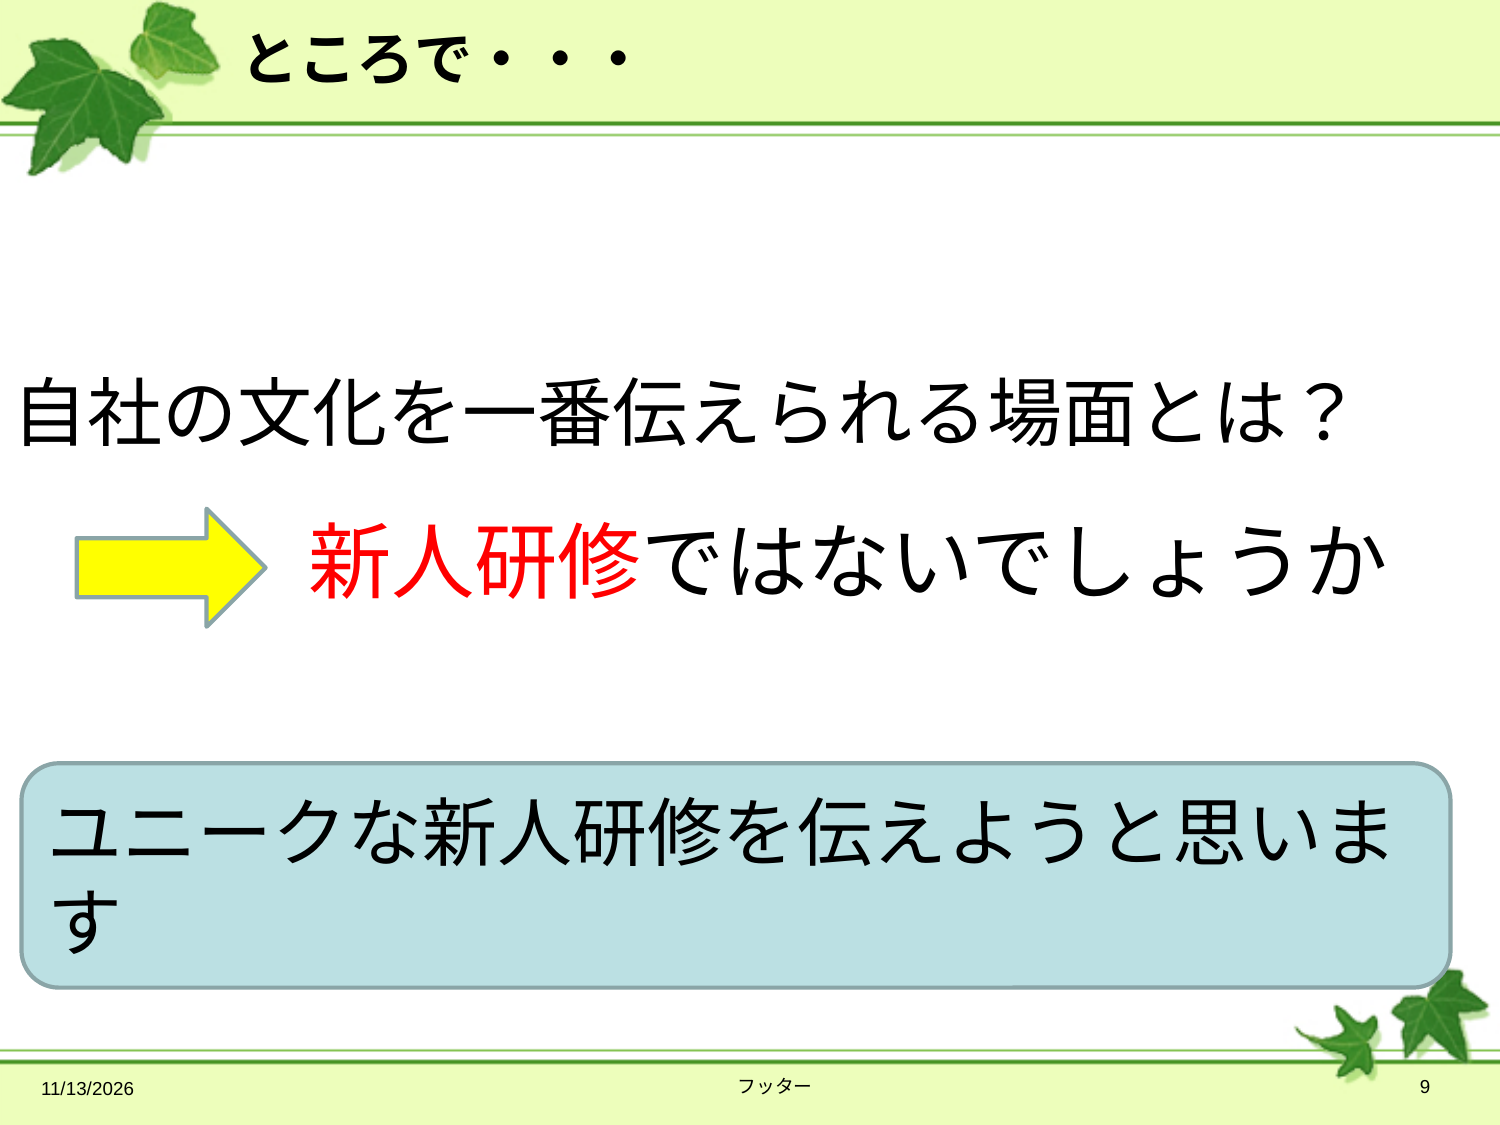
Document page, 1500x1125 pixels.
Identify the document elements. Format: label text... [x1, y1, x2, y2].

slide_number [26, 1069, 276, 1107]
text_box 新人研修ではないでしょうか [293, 502, 1403, 617]
footer フッター [287, 1069, 1263, 1107]
text_box ユニークな新人研修を伝えようと思います [19, 761, 1453, 990]
text_box 自社の文化を一番伝えられる場面とは？ [0, 358, 1378, 463]
title ところで・・・ [225, 24, 1450, 100]
slide_number 9 [1387, 1074, 1463, 1098]
text_box [74, 506, 268, 629]
picture [0, 0, 1500, 1125]
